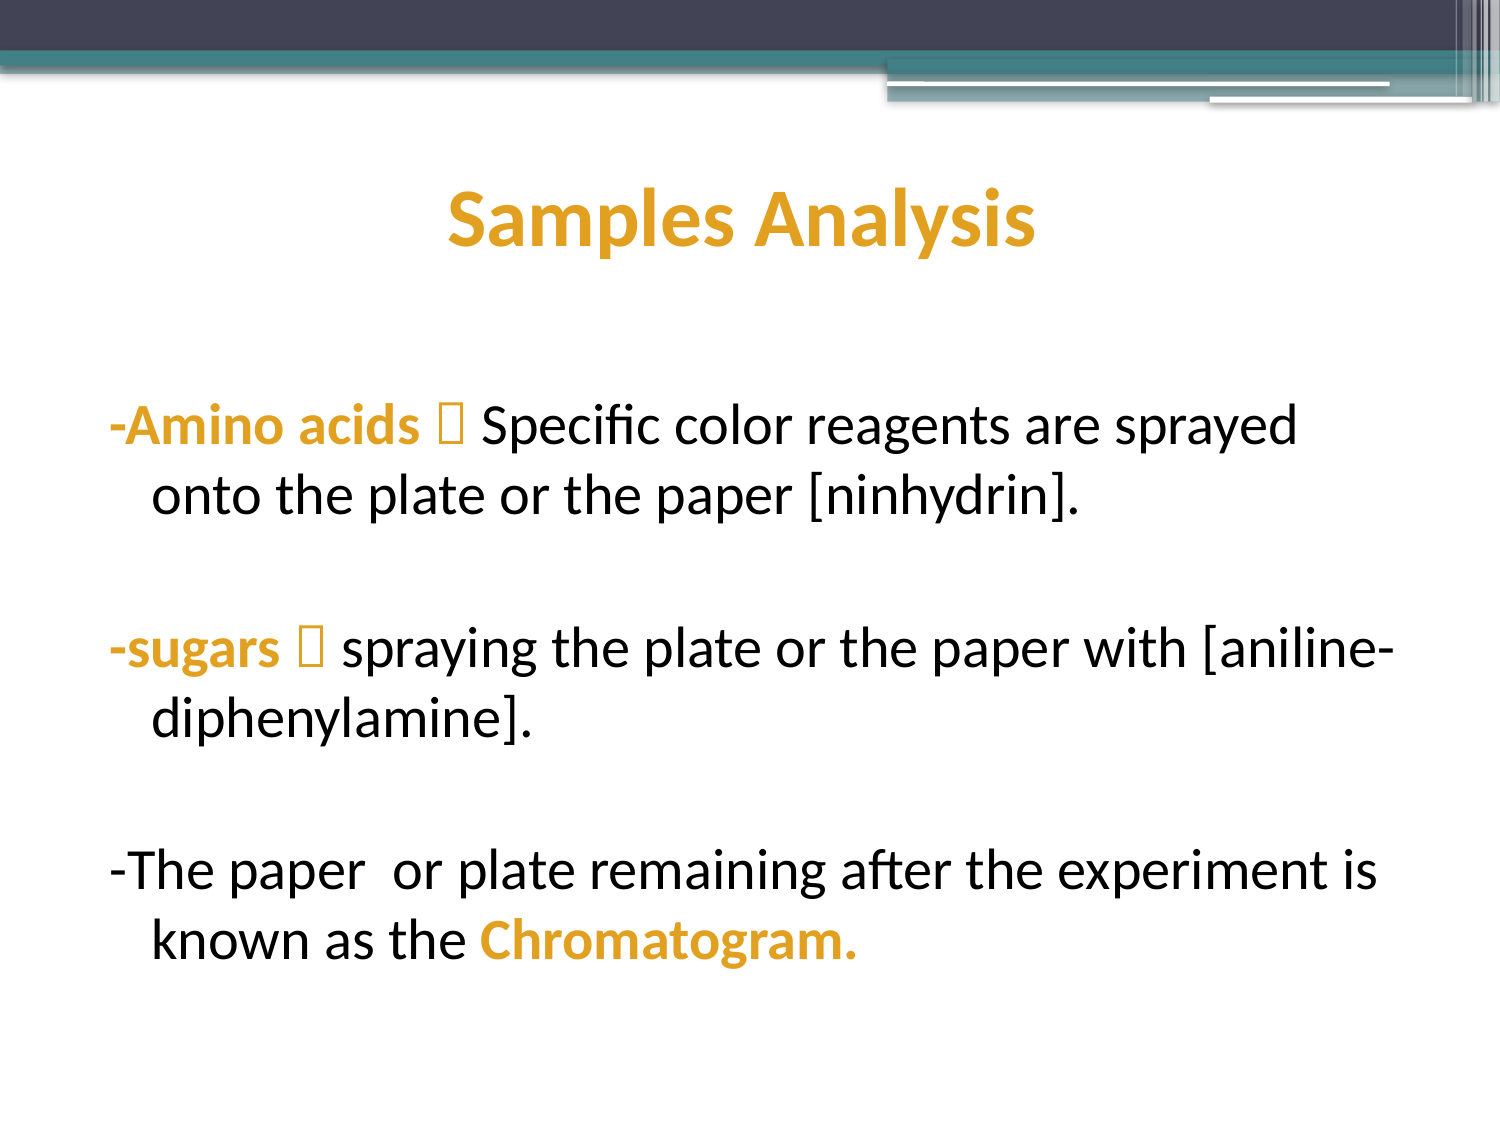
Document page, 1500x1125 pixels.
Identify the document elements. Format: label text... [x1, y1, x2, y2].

title Samples Analysis [76, 125, 1427, 301]
list -Amino acids  Specific color reagents are sprayed onto the plate or the paper [ninhydrin]. -sugars  spraying the plate or the paper with [aniline-diphenylamine]. -The paper or plate remaining after the experiment is known as the Chromatogram. [76, 302, 1427, 1013]
